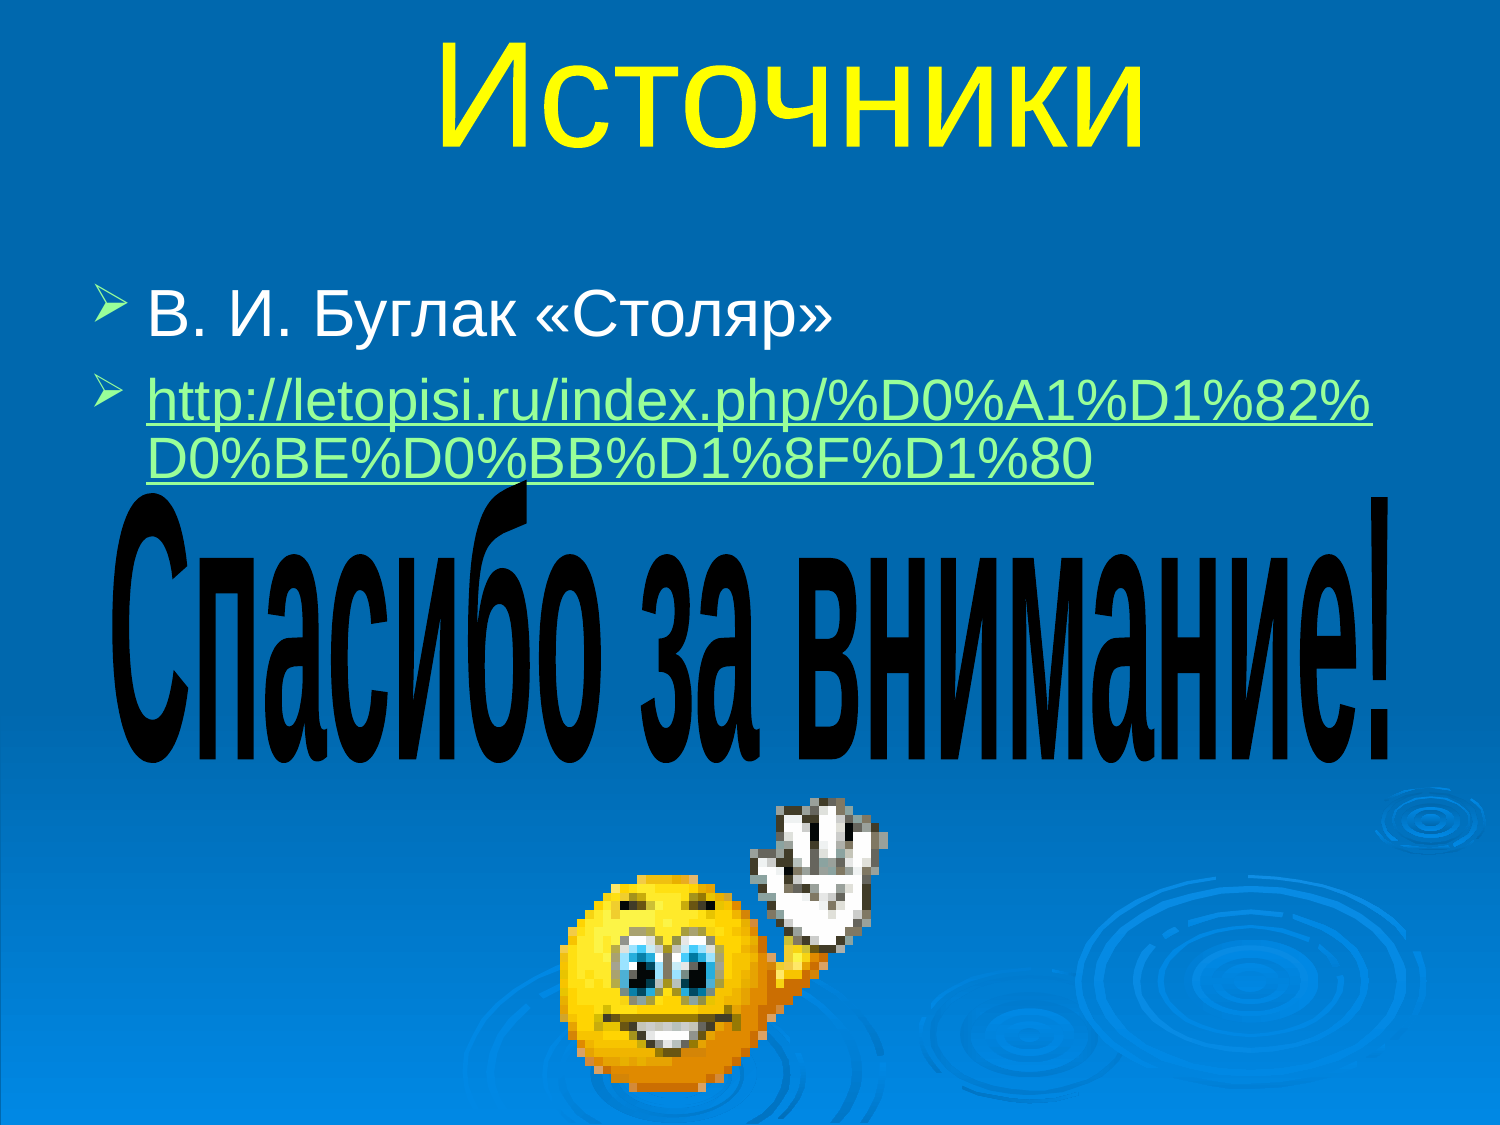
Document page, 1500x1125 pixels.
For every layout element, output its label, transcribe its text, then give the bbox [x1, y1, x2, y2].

picture [560, 798, 975, 1092]
list В. И. Буглак «Столяр» http://letopisi.ru/index.php/%D0%A1%D1%82%D0%BE%D0%BB%D1%8F%D1%80 [74, 262, 1426, 1006]
